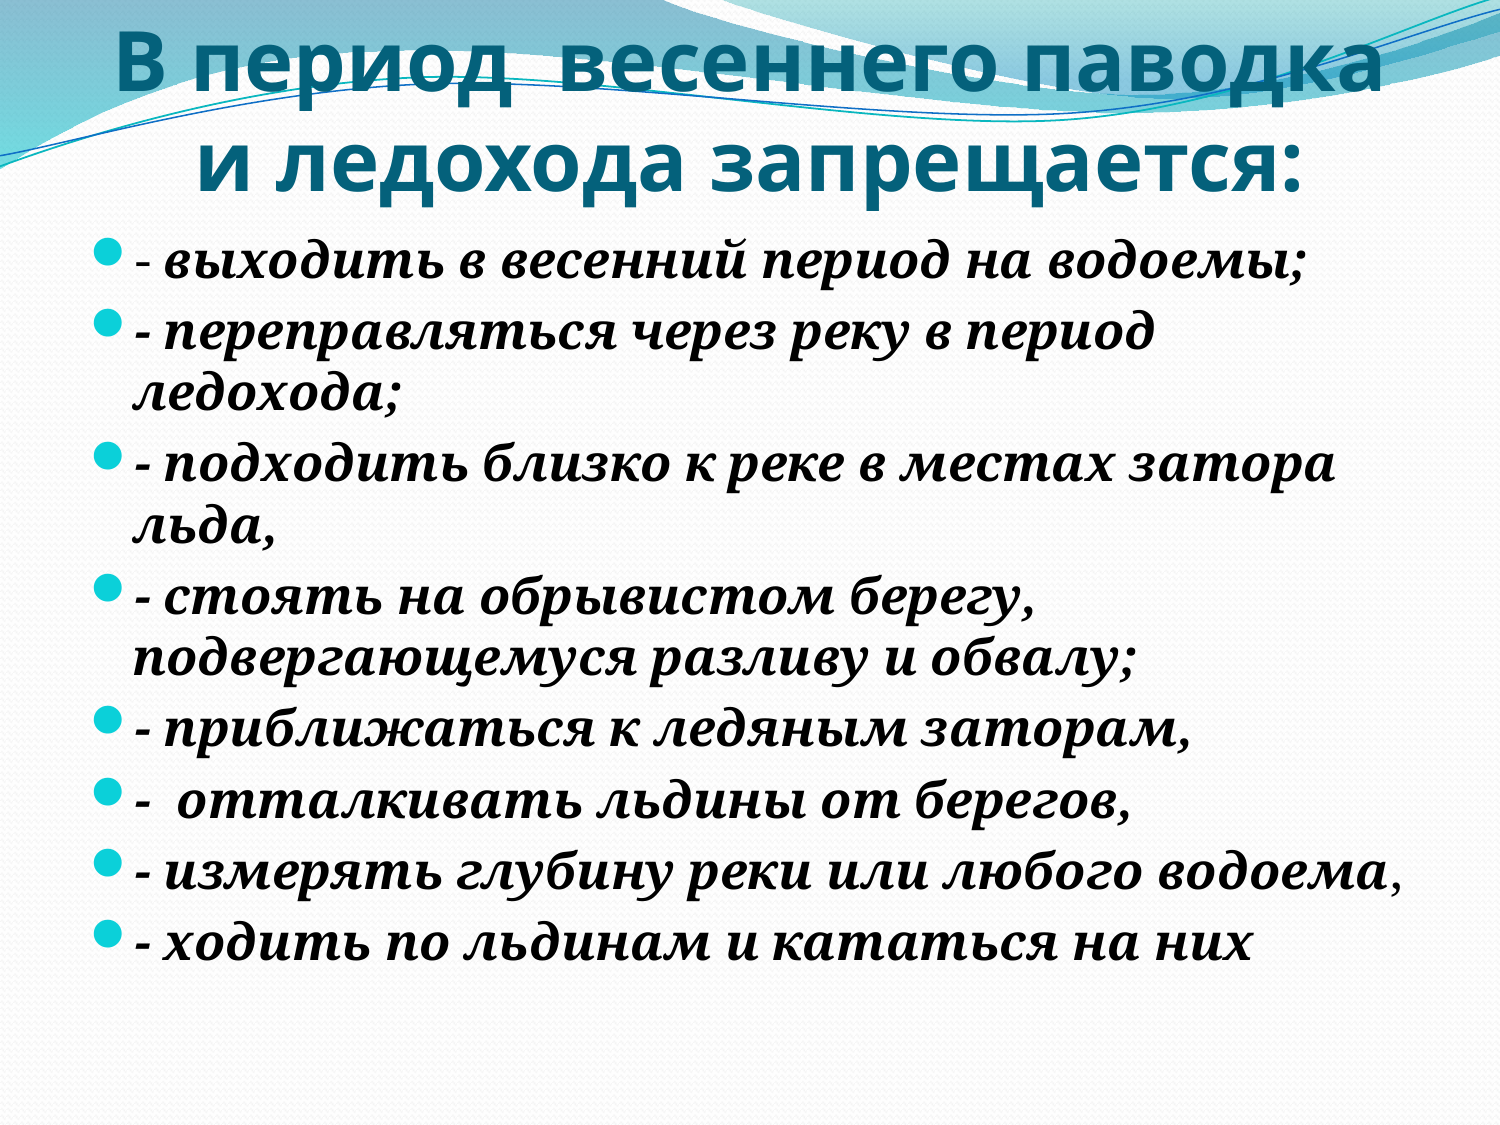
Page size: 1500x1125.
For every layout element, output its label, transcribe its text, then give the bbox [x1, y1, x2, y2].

title В период весеннего паводка и ледохода запрещается: [75, 30, 1425, 209]
list - выходить в весенний период на водоемы; - переправляться через реку в период ледохода; - подходить близко к реке в местах затора льда, - стоять на обрывистом берегу, подвергающемуся разливу и обвалу; - приближаться к ледяным заторам, - отталкивать льдины от берегов, - измерять глубину реки или любого водоема, - ходить по льдинам и кататься на них [75, 219, 1425, 1038]
